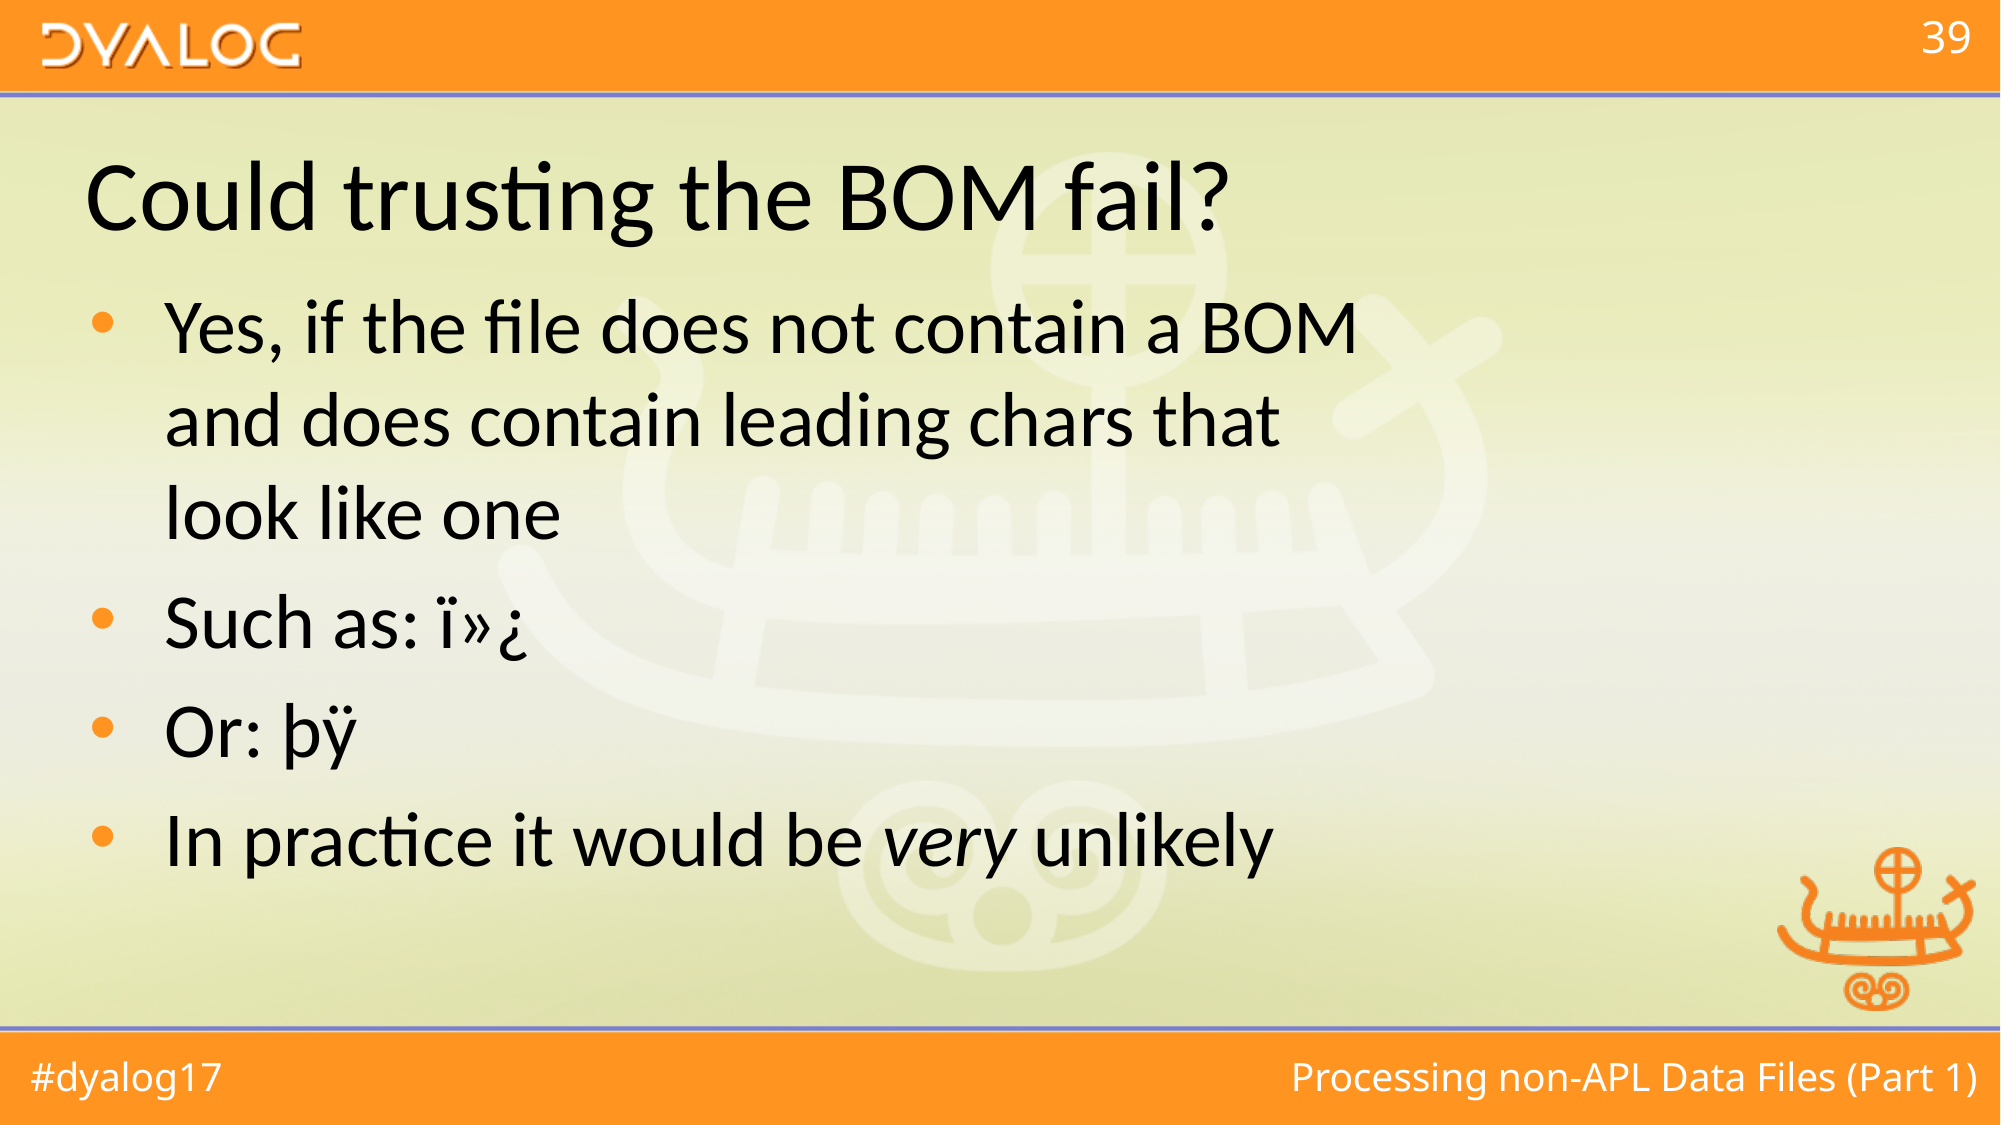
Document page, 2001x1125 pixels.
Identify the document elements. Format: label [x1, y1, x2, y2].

list [74, 267, 1426, 1011]
picture [0, 0, 2001, 1125]
title [70, 125, 1900, 256]
